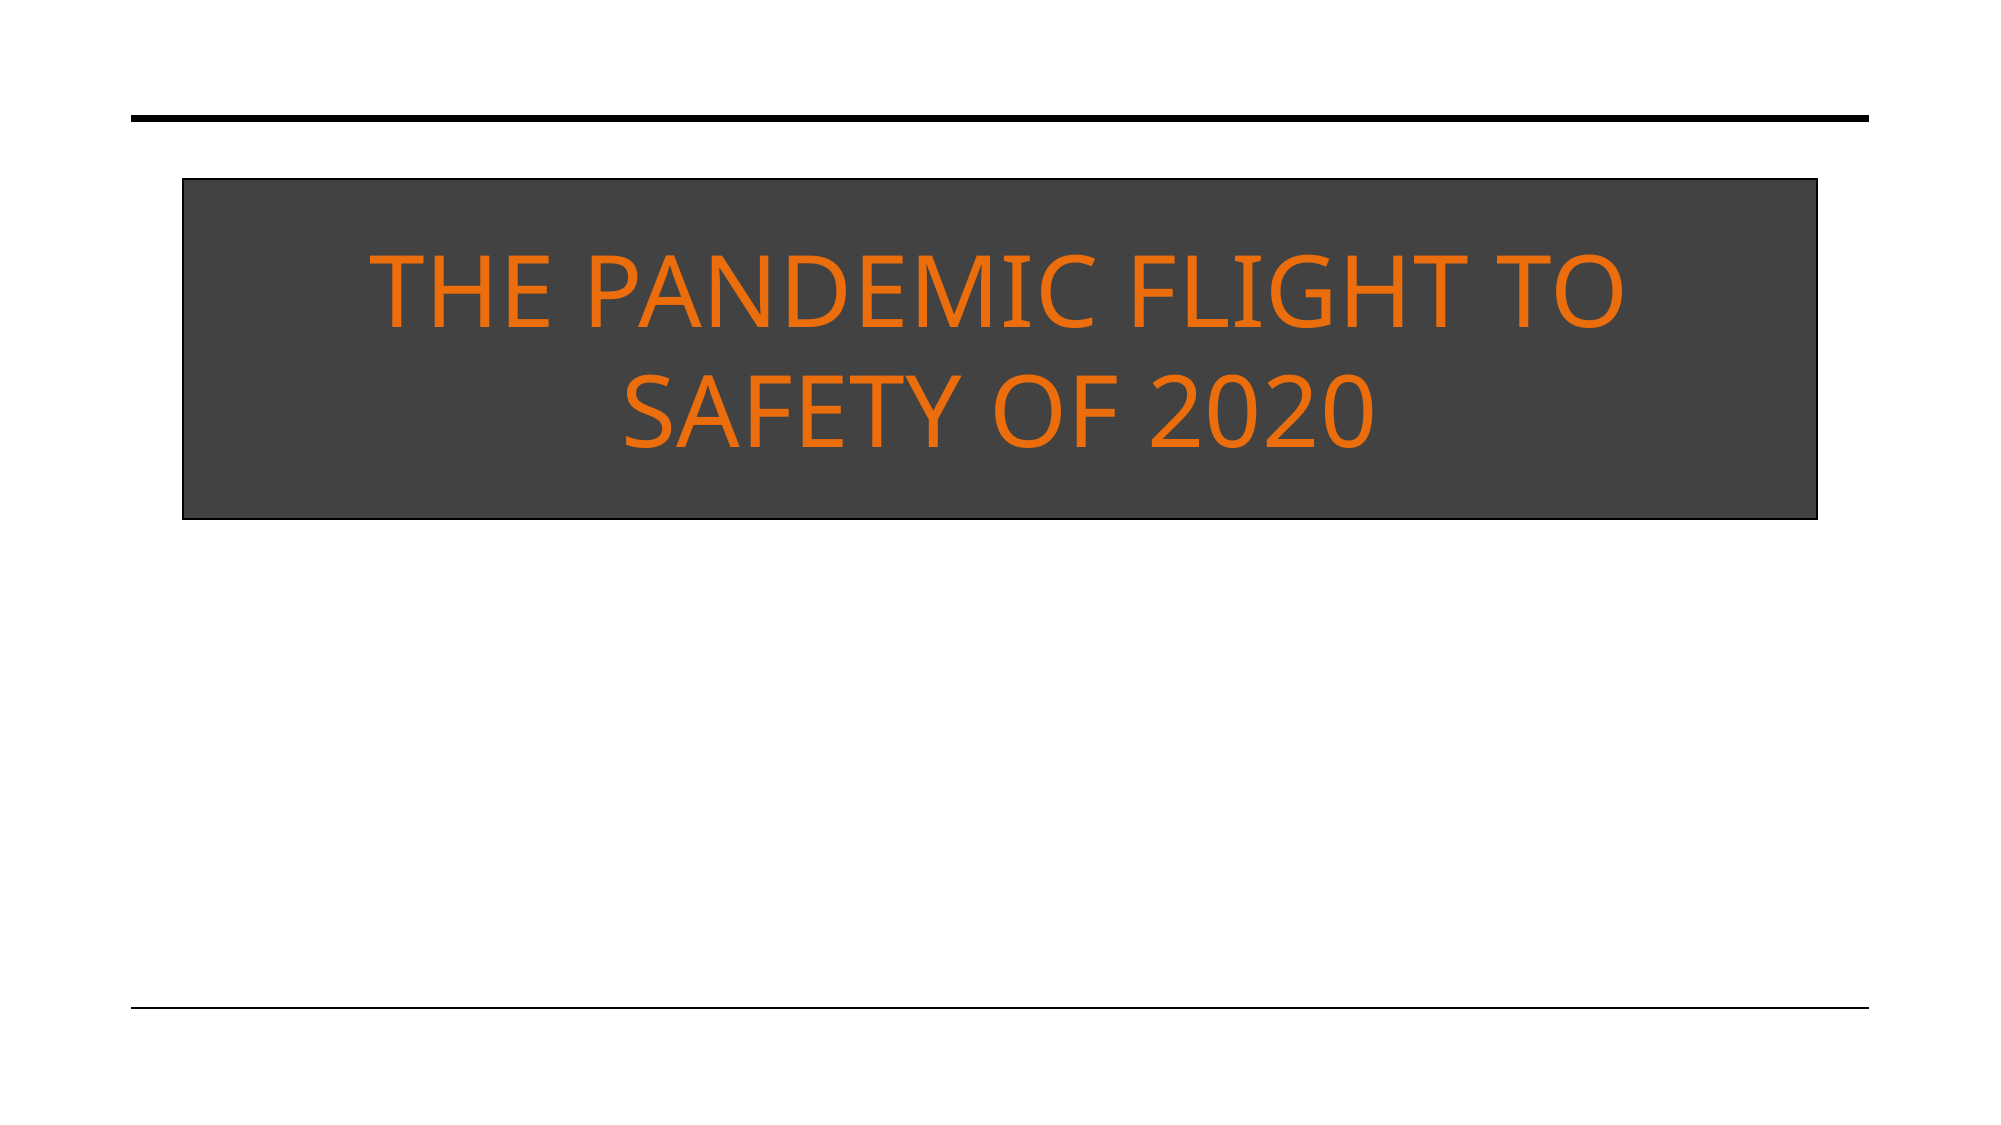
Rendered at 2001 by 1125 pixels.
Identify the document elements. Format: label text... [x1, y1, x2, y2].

title THE PANDEMIC FLIGHT TO SAFETY OF 2020 [218, 177, 1781, 518]
text_box [182, 178, 1818, 520]
